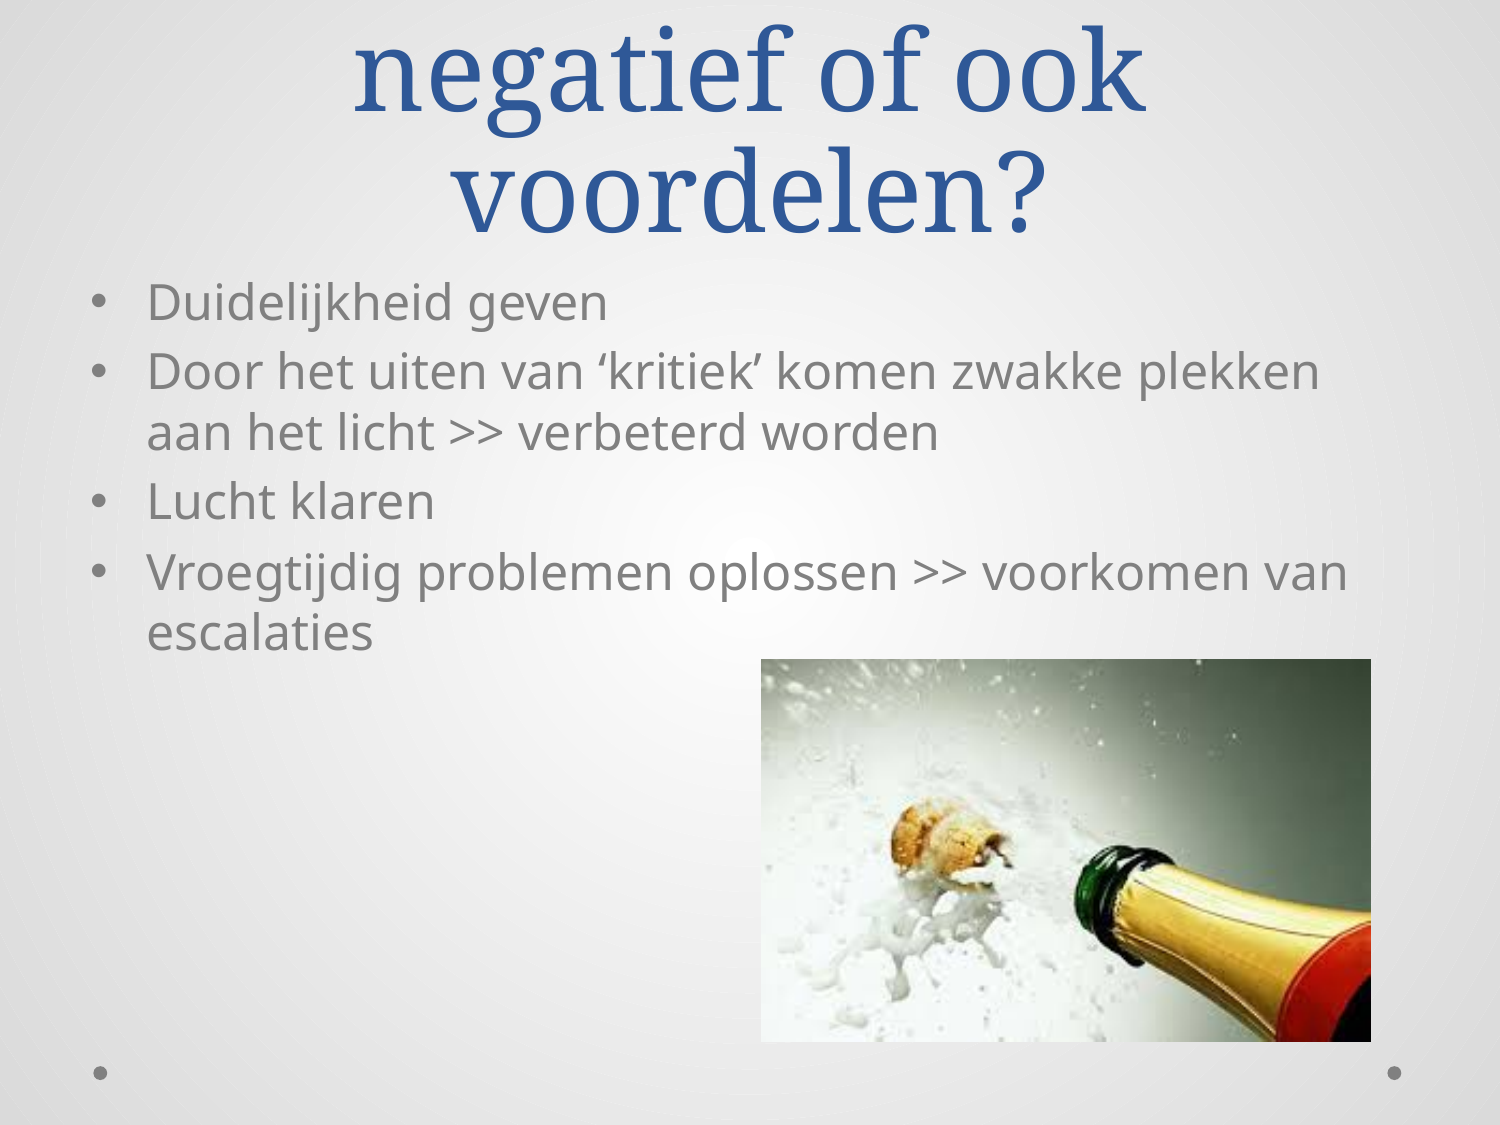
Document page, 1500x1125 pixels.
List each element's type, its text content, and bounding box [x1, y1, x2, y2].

picture [761, 659, 1372, 1042]
list Duidelijkheid geven Door het uiten van ‘kritiek’ komen zwakke plekken aan het licht >> verbeterd worden Lucht klaren Vroegtijdig problemen oplossen >> voorkomen van escalaties [75, 262, 1425, 1005]
title Conflicten alleen negatief of ook voordelen? [75, 0, 1425, 262]
